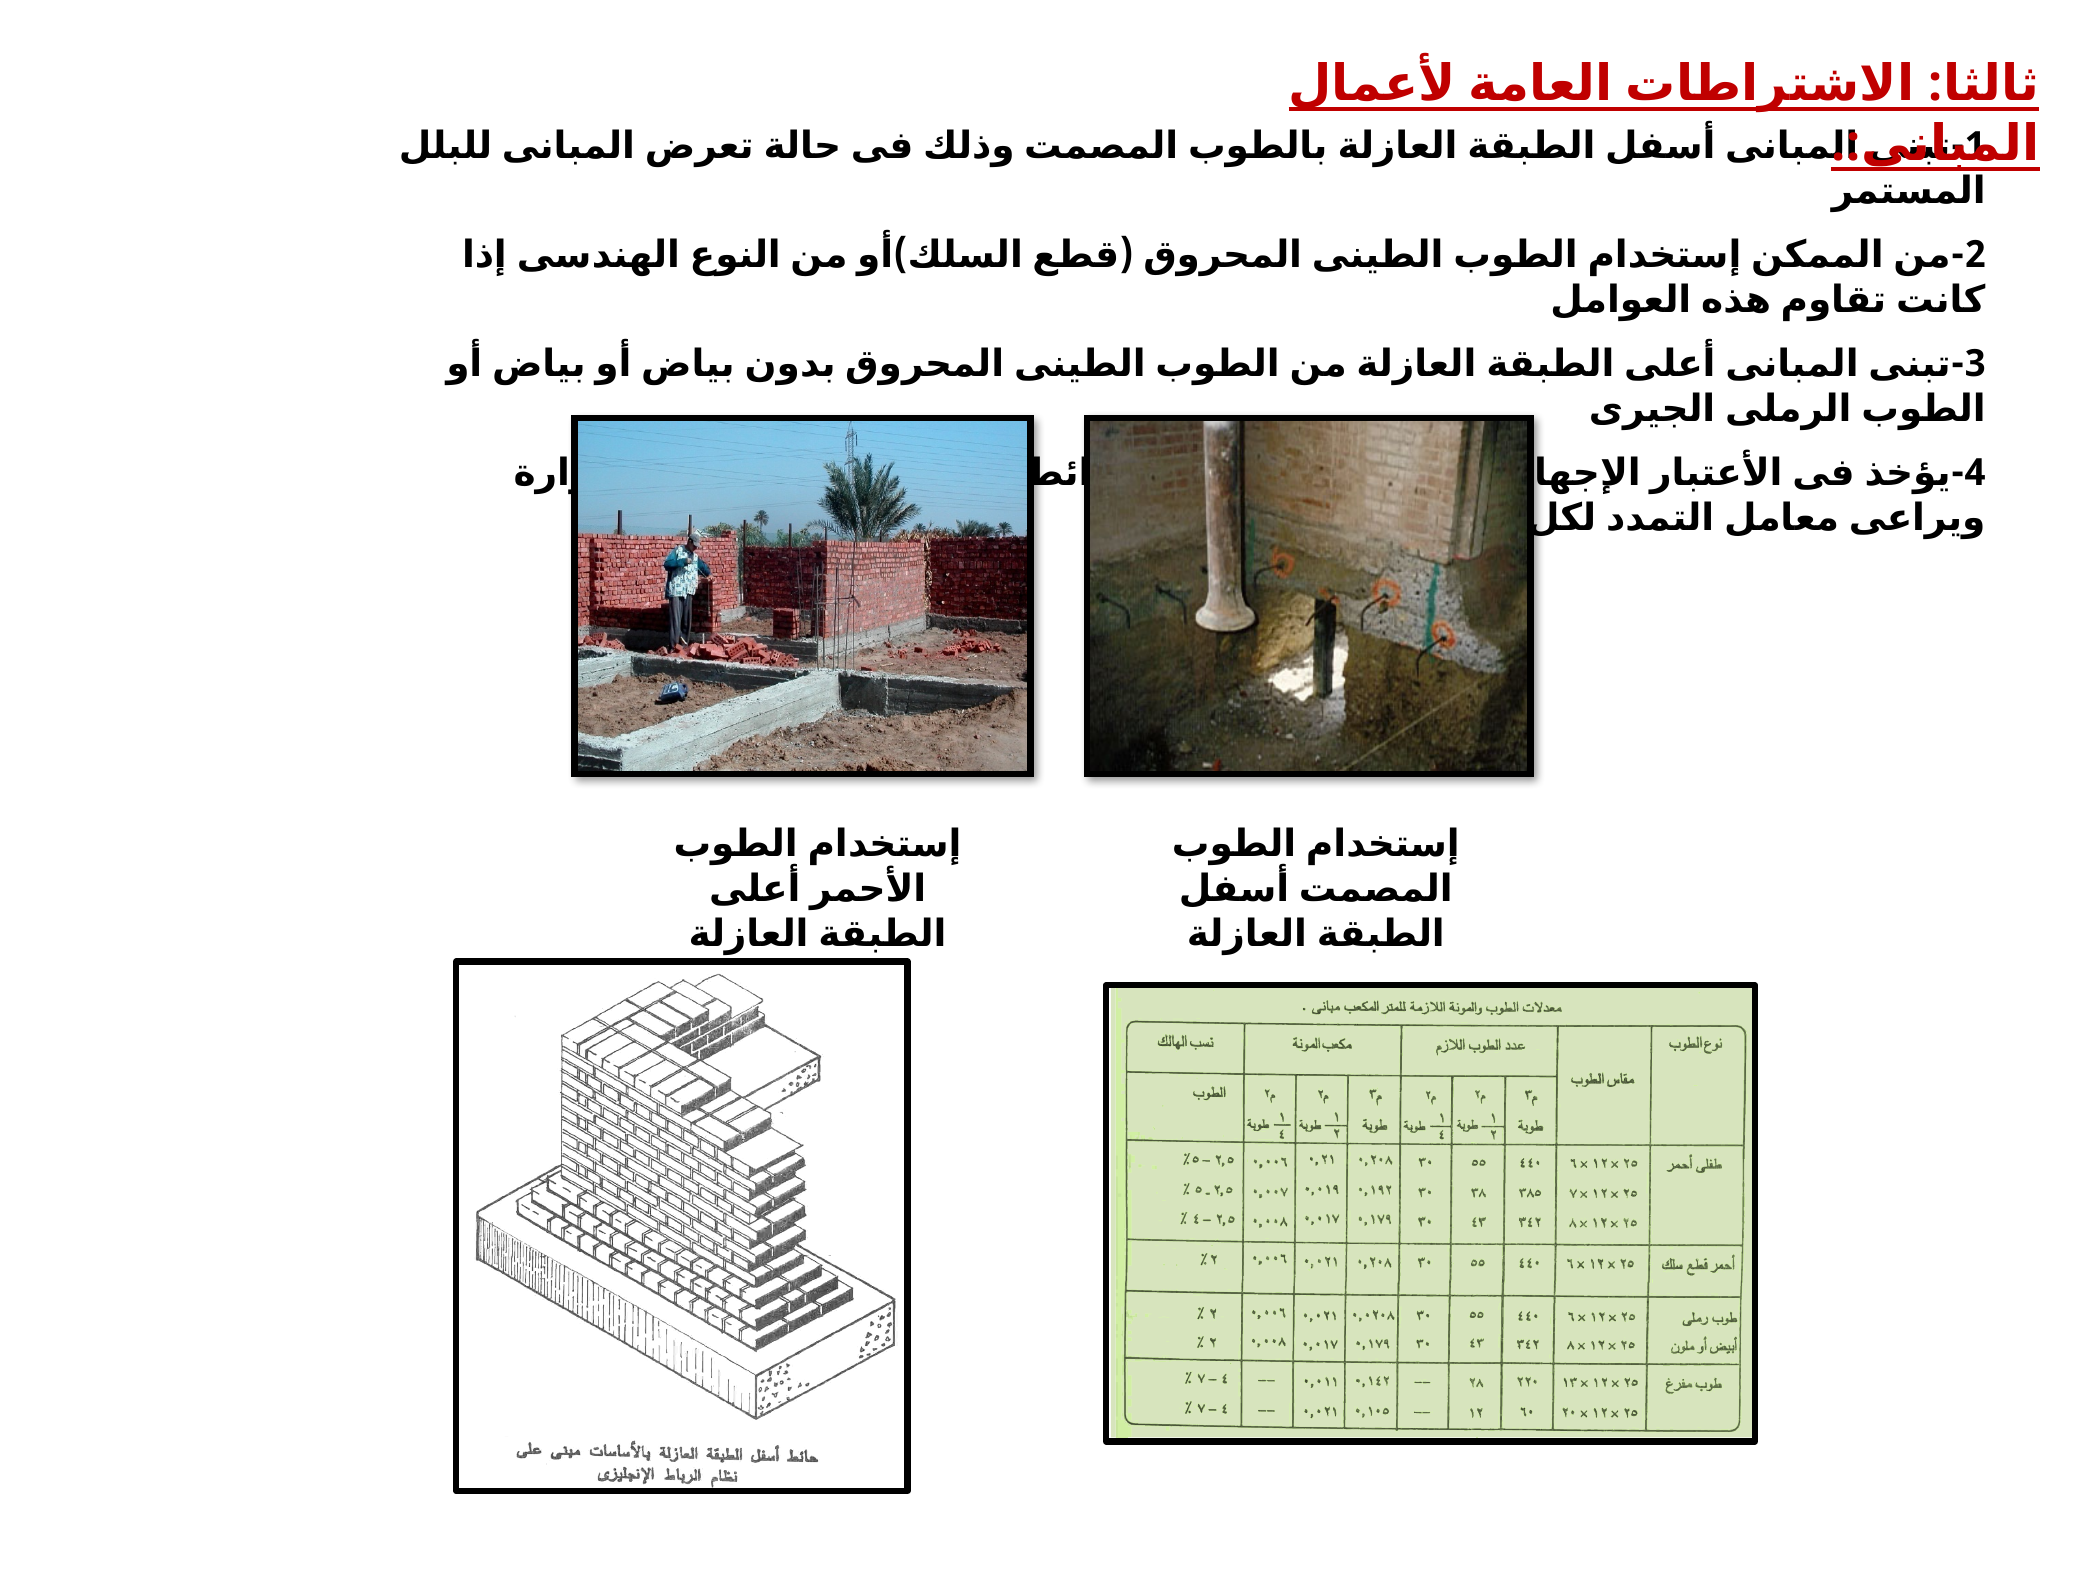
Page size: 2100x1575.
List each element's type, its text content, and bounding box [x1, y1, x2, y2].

text_box 1-تبنى المبانى أسفل الطبقة العازلة بالطوب المصمت وذلك فى حالة تعرض المبانى للبلل المستمر 2-من الممكن إستخدام الطوب الطينى المحروق (قطع السلك)أو من النوع الهندسى إذا كانت تقاوم هذه العوامل 3-تبنى المبانى أعلى الطبقة العازلة من الطوب الطينى المحروق بدون بياض أو بياض أو الطوب الرملى الجيرى 4-يؤخذ فى الأعتبار الإجهادات التى تتعرض لها الحوائط المبنية لتغير درجات ا لحرارة ويراعى معامل التمدد لكل نوع من الطوب [376, 114, 2001, 546]
picture [1108, 987, 1753, 1439]
text_box إستخدام الطوب المصمت أسفل الطبقة العازلة [1097, 811, 1535, 961]
picture [459, 964, 905, 1489]
text_box ثالثا: الاشتراطات العامة لأعمال المبانى:. [1108, 43, 2054, 178]
text_box إستخدام الطوب الأحمر أعلى الطبقة العازلة [636, 811, 999, 961]
picture [577, 421, 1028, 772]
picture [1089, 420, 1528, 772]
